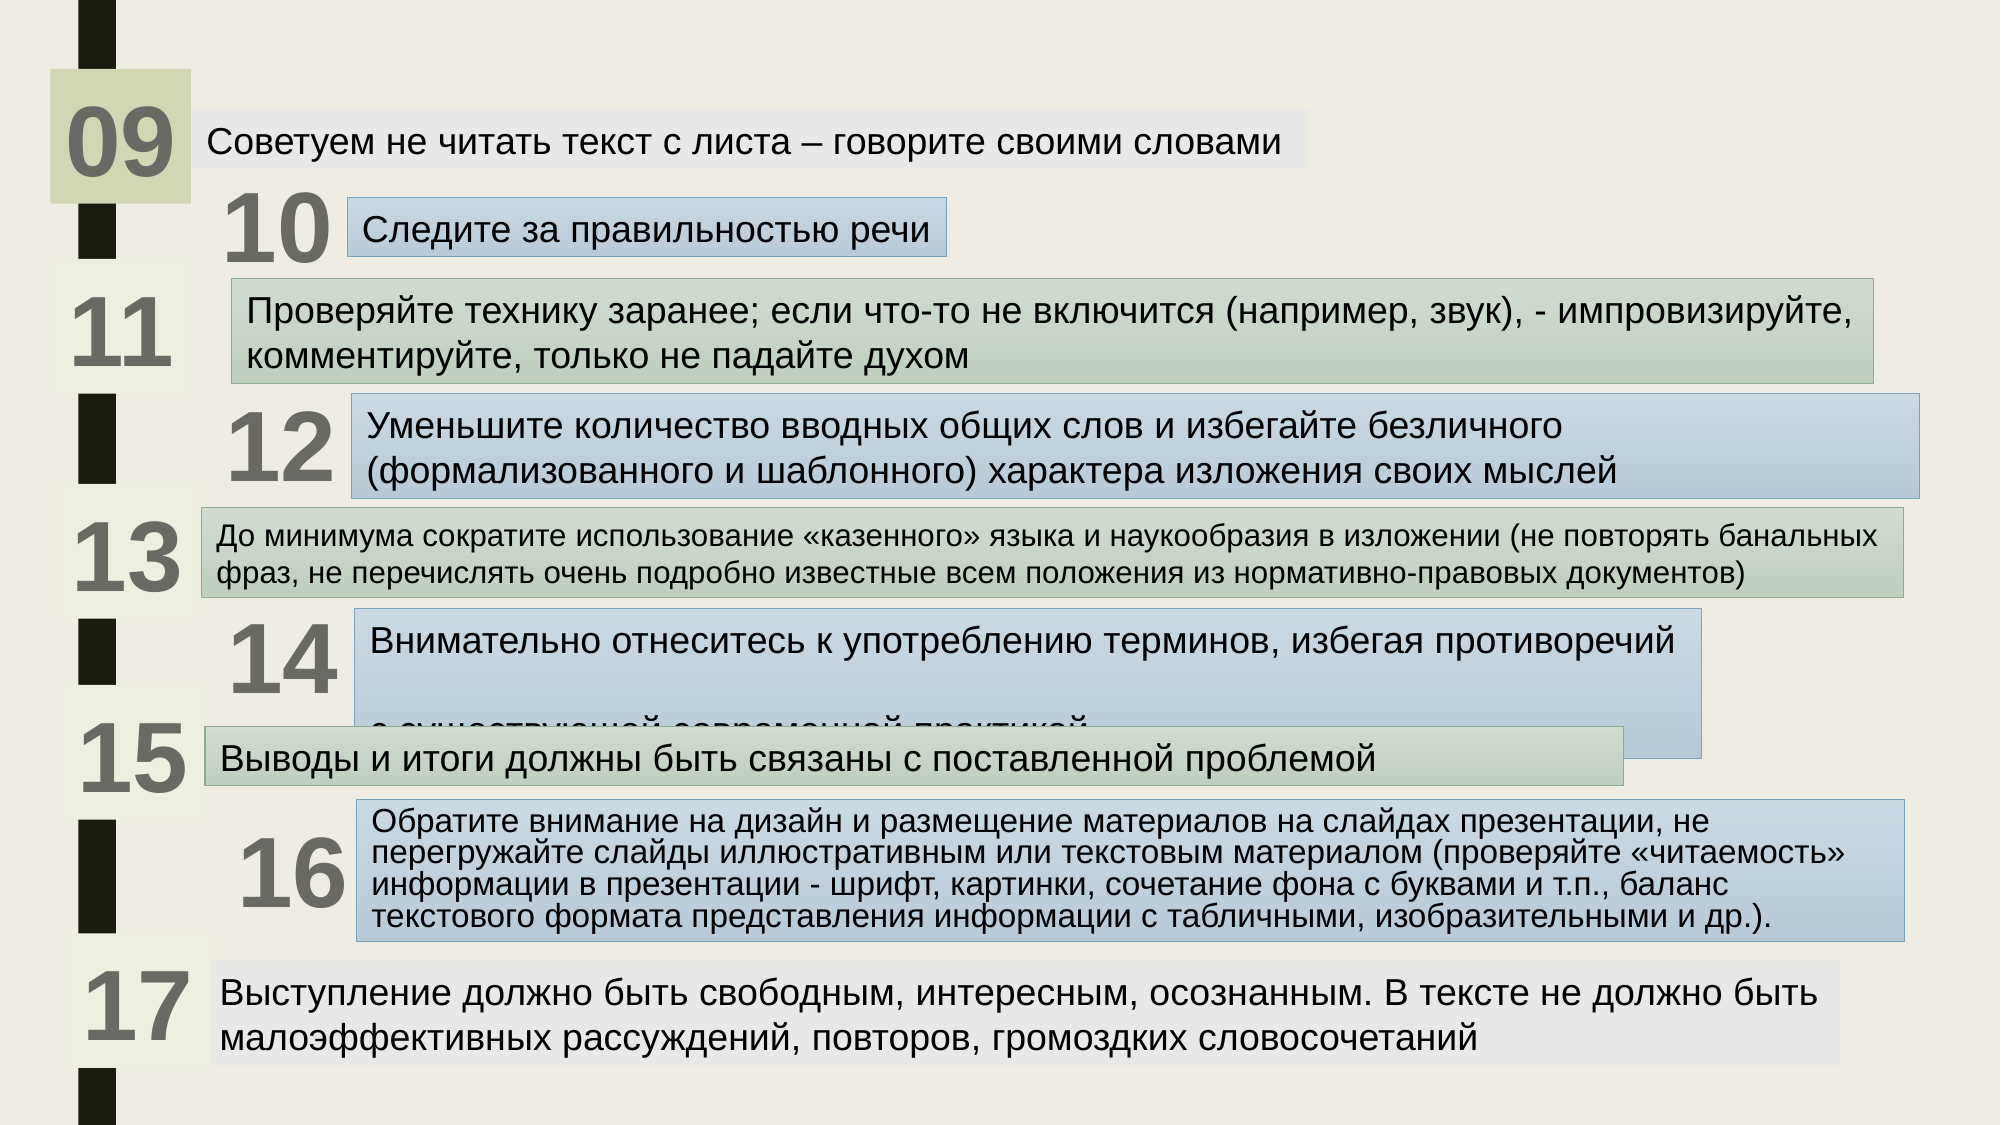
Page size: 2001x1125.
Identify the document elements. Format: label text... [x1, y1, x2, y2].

text_box Выступление должно быть свободным, интересным, осознанным. В тексте не должно быть малоэффективных рассуждений, повторов, громоздких словосочетаний [211, 960, 1840, 1066]
text_box Обратите внимание на дизайн и размещение материалов на слайдах презентации, не перегружайте слайды иллюстративным или текстовым материалом (проверяйте «читаемость» информации в презентации - шрифт, картинки, сочетание фона с буквами и т.п., баланс текстового формата представления информации с табличными, изобразительными и др.). [356, 799, 1905, 942]
text_box 11 [53, 258, 189, 394]
text_box 10 [206, 155, 348, 291]
text_box Советуем не читать текст с листа – говорите своими словами [191, 109, 1309, 170]
text_box Уменьшите количество вводных общих слов и избегайте безличного (формализованного и шаблонного) характера изложения своих мыслей [351, 393, 1920, 499]
text_box Проверяйте технику заранее; если что-то не включится (например, звук), - импровизируйте, комментируйте, только не падайте духом [231, 278, 1874, 384]
text_box Следите за правильностью речи [347, 197, 947, 257]
text_box Выводы и итоги должны быть связаны с поставленной проблемой [204, 726, 1624, 786]
text_box 14 [212, 586, 356, 722]
text_box 16 [222, 800, 366, 935]
text_box 13 [56, 483, 198, 619]
text_box 17 [67, 933, 211, 1068]
text_box 15 [62, 684, 206, 820]
text_box Внимательно отнеситесь к употреблению терминов, избегая противоречий с существующей современной практикой [354, 608, 1702, 759]
text_box 12 [210, 373, 352, 507]
text_box 09 [50, 68, 191, 204]
text_box До минимума сократите использование «казенного» языка и наукообразия в изложении (не повторять банальных фраз, не перечислять очень подробно известные всем положения из нормативно-правовых документов) [201, 507, 1904, 598]
